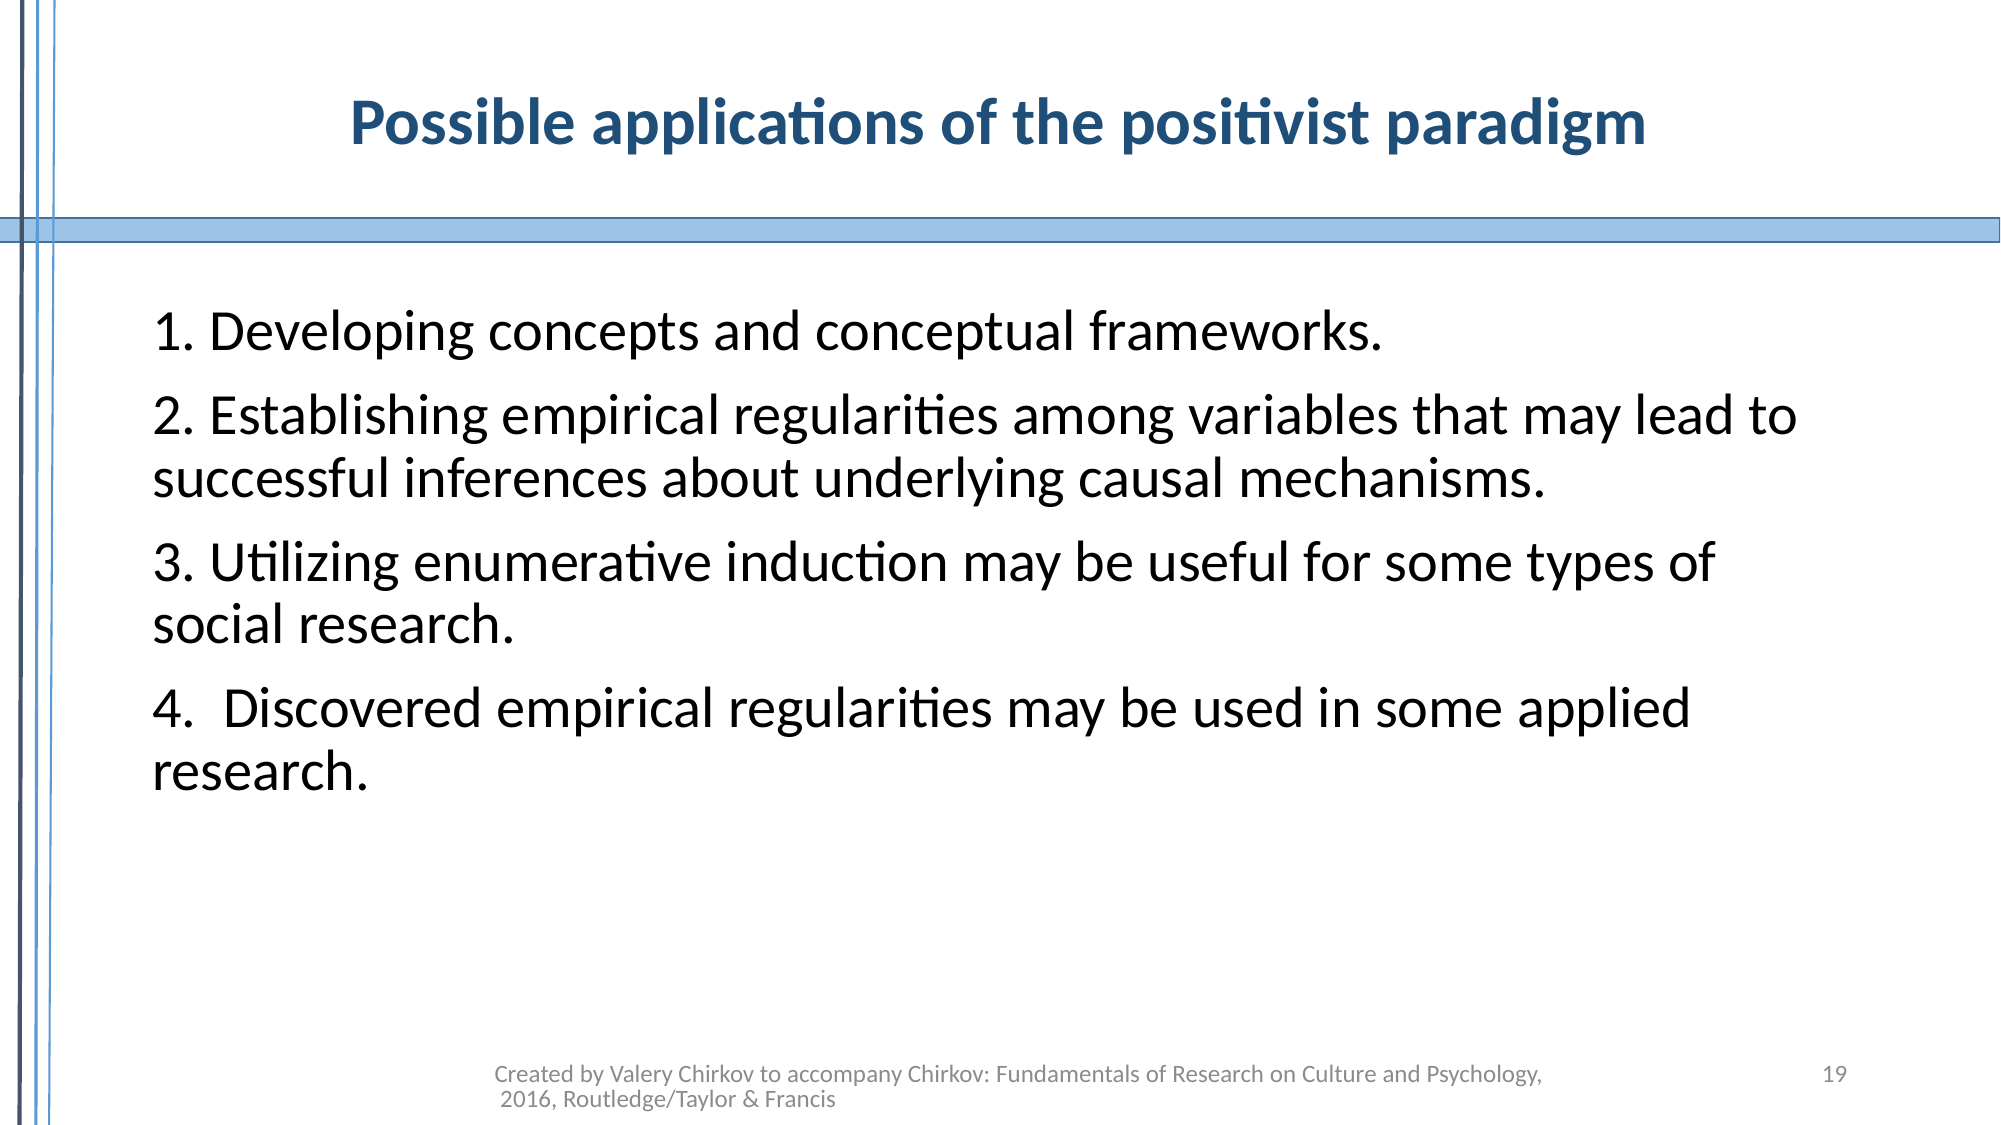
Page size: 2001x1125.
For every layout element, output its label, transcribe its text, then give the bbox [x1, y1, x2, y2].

title Possible applications of the positivist paradigm [137, 59, 1863, 187]
list 1. Developing concepts and conceptual frameworks. 2. Establishing empirical regularities among variables that may lead to successful inferences about underlying causal mechanisms. 3. Utilizing enumerative induction may be useful for some types of social research. 4. Discovered empirical regularities may be used in some applied research. [137, 292, 1863, 1014]
slide_number 19 [1755, 1042, 1863, 1103]
footer Created by Valery Chirkov to accompany Chirkov: Fundamentals of Research on Culture and Psychology, 2016, Routledge/Taylor & Francis [479, 1042, 1562, 1103]
